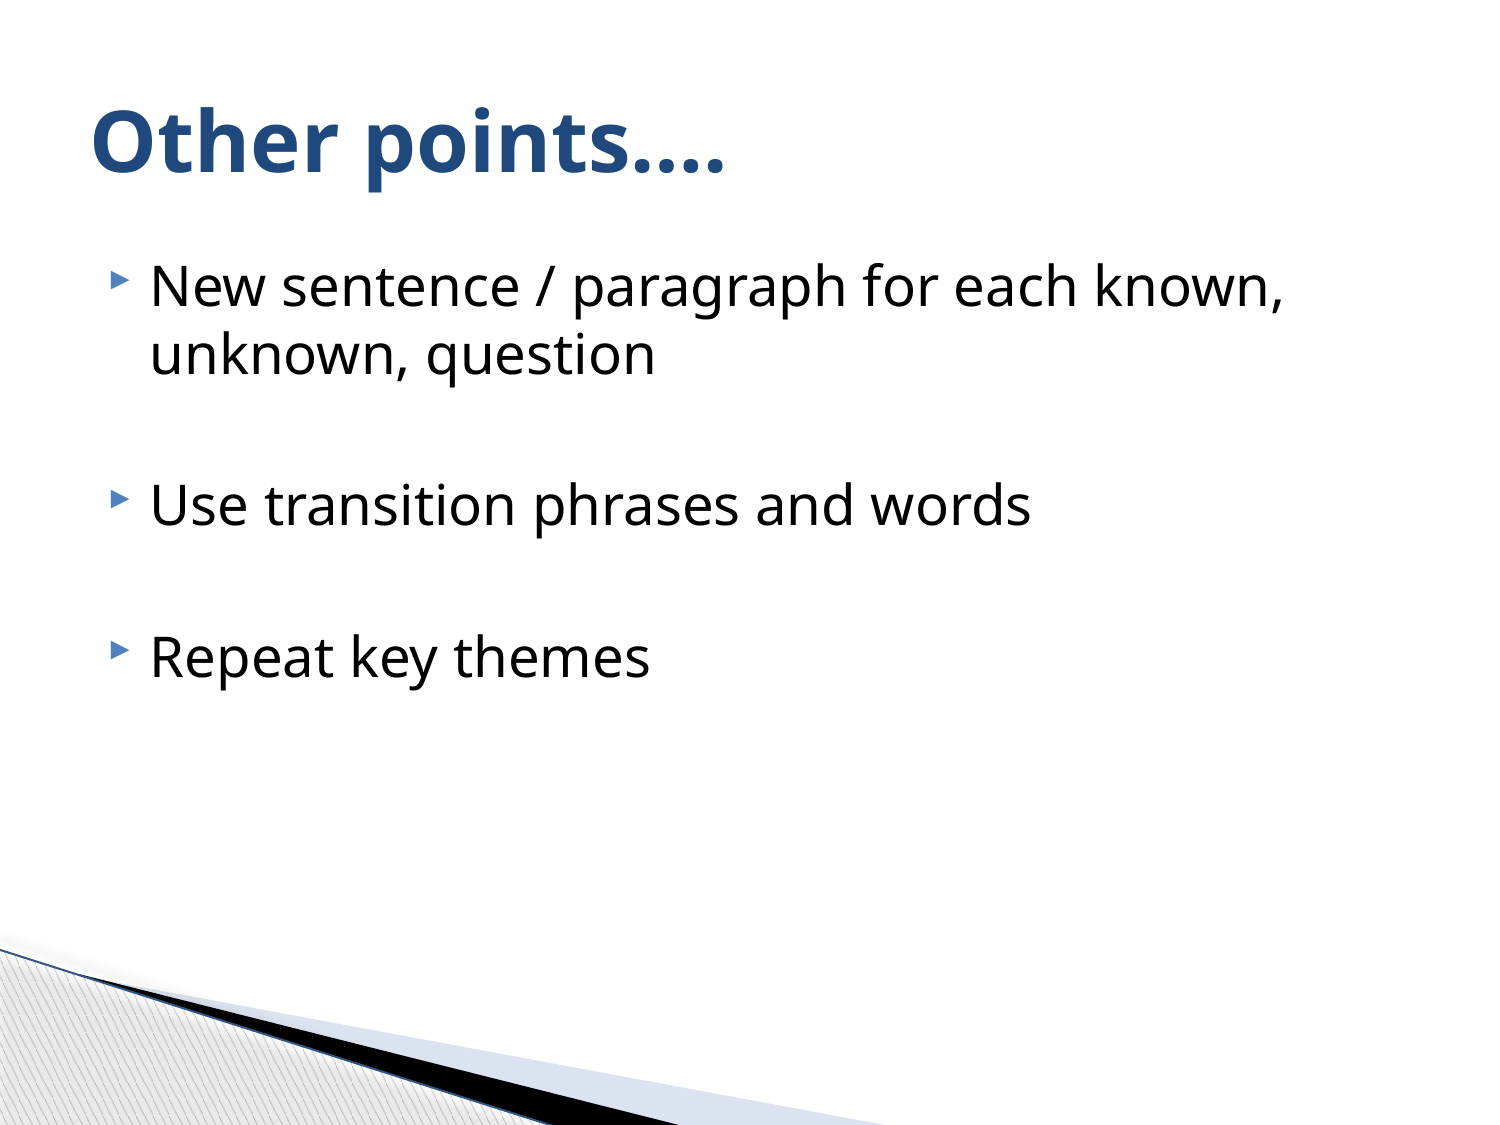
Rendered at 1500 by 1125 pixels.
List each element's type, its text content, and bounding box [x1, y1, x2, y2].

list New sentence / paragraph for each known, unknown, question Use transition phrases and words Repeat key themes [75, 243, 1425, 986]
title Other points…. [75, 45, 1425, 233]
